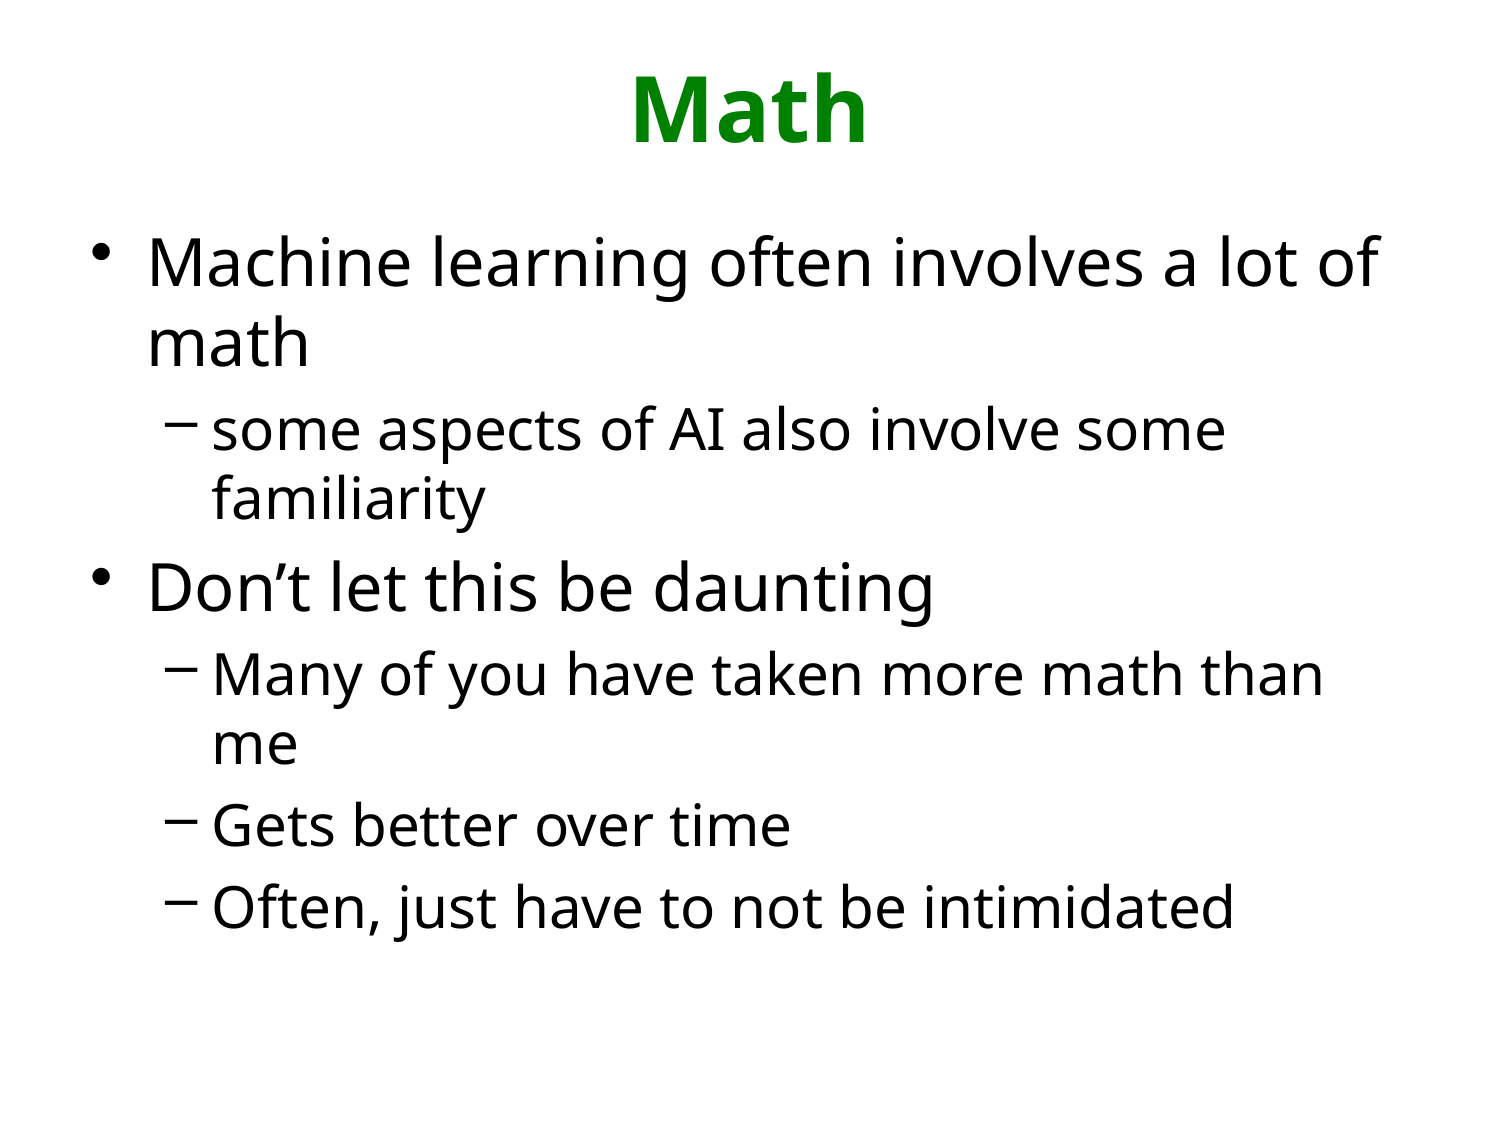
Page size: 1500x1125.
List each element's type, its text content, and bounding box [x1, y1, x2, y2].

title Math [74, 12, 1426, 201]
list Machine learning often involves a lot of math some aspects of AI also involve some familiarity Don’t let this be daunting Many of you have taken more math than me Gets better over time Often, just have to not be intimidated [74, 212, 1426, 1006]
